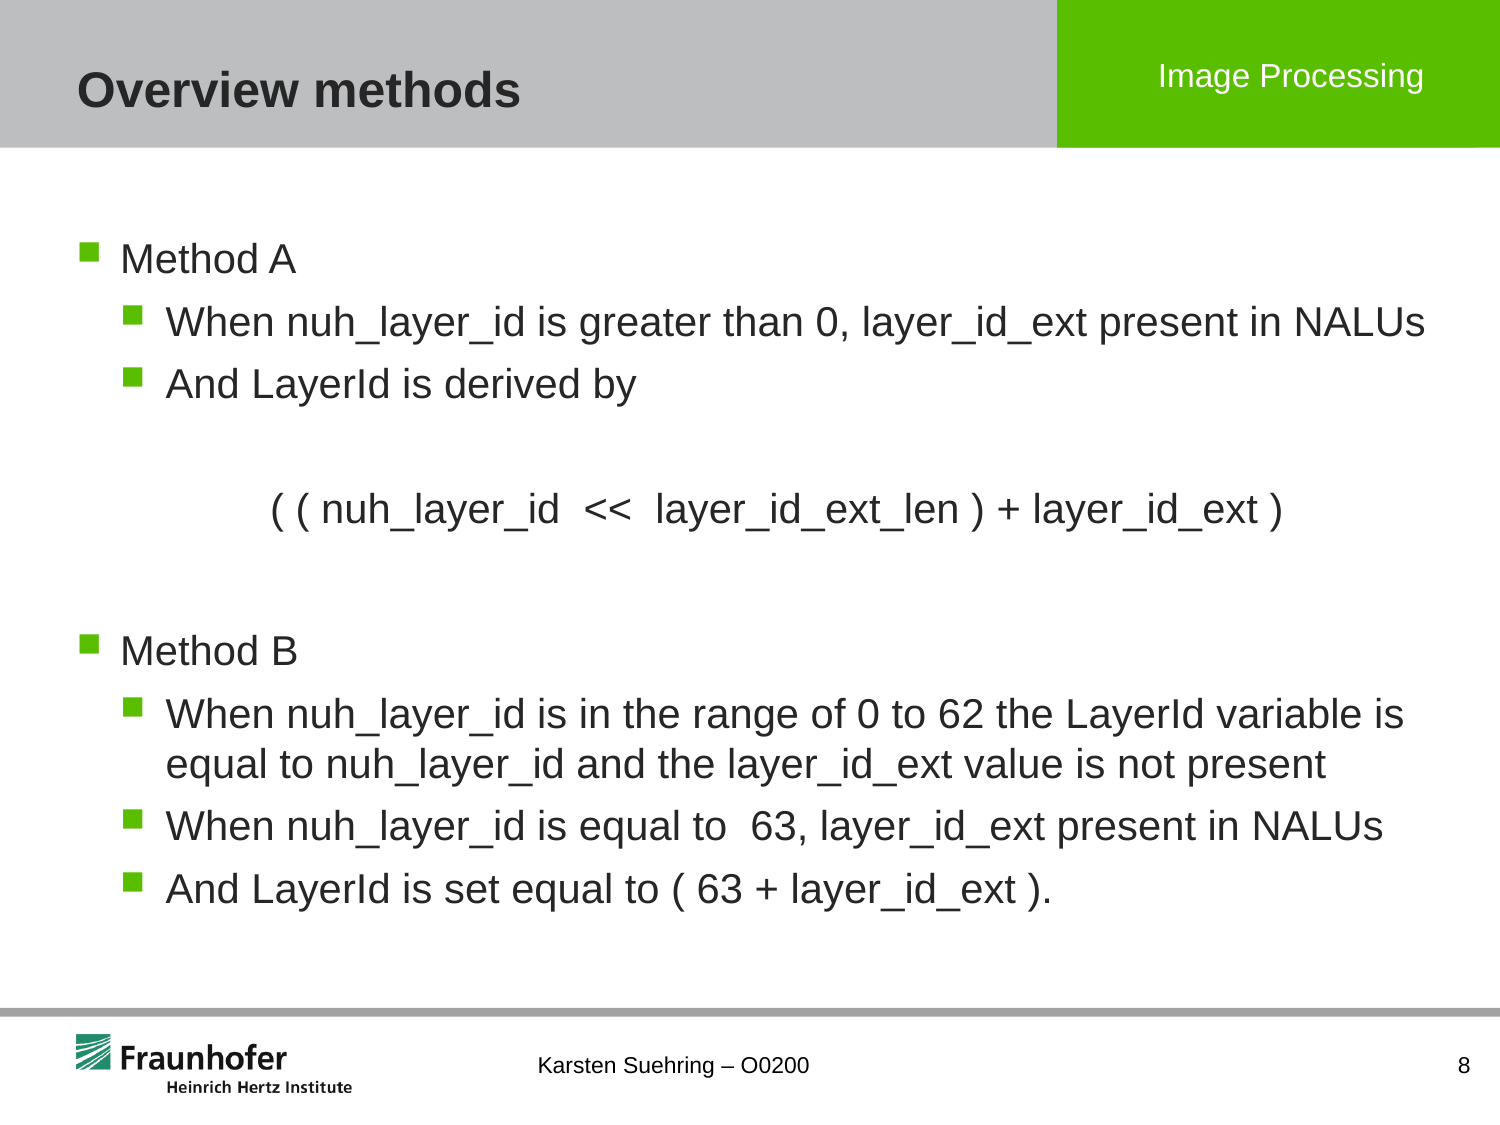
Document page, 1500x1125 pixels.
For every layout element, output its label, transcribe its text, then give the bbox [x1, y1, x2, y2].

list Method A When nuh_layer_id is greater than 0, layer_id_ext present in NALUs And LayerId is derived by ( ( nuh_layer_id << layer_id_ext_len ) + layer_id_ext ) Method B When nuh_layer_id is in the range of 0 to 62 the LayerId variable is equal to nuh_layer_id and the layer_id_ext value is not present When nuh_layer_id is equal to 63, layer_id_ext present in NALUs And LayerId is set equal to ( 63 + layer_id_ext ). [76, 231, 1471, 973]
title Overview methods [76, 58, 1022, 118]
footer Karsten Suehring – O0200 [442, 1034, 1008, 1094]
picture [76, 1034, 352, 1093]
slide_number 8 [1394, 1034, 1471, 1094]
